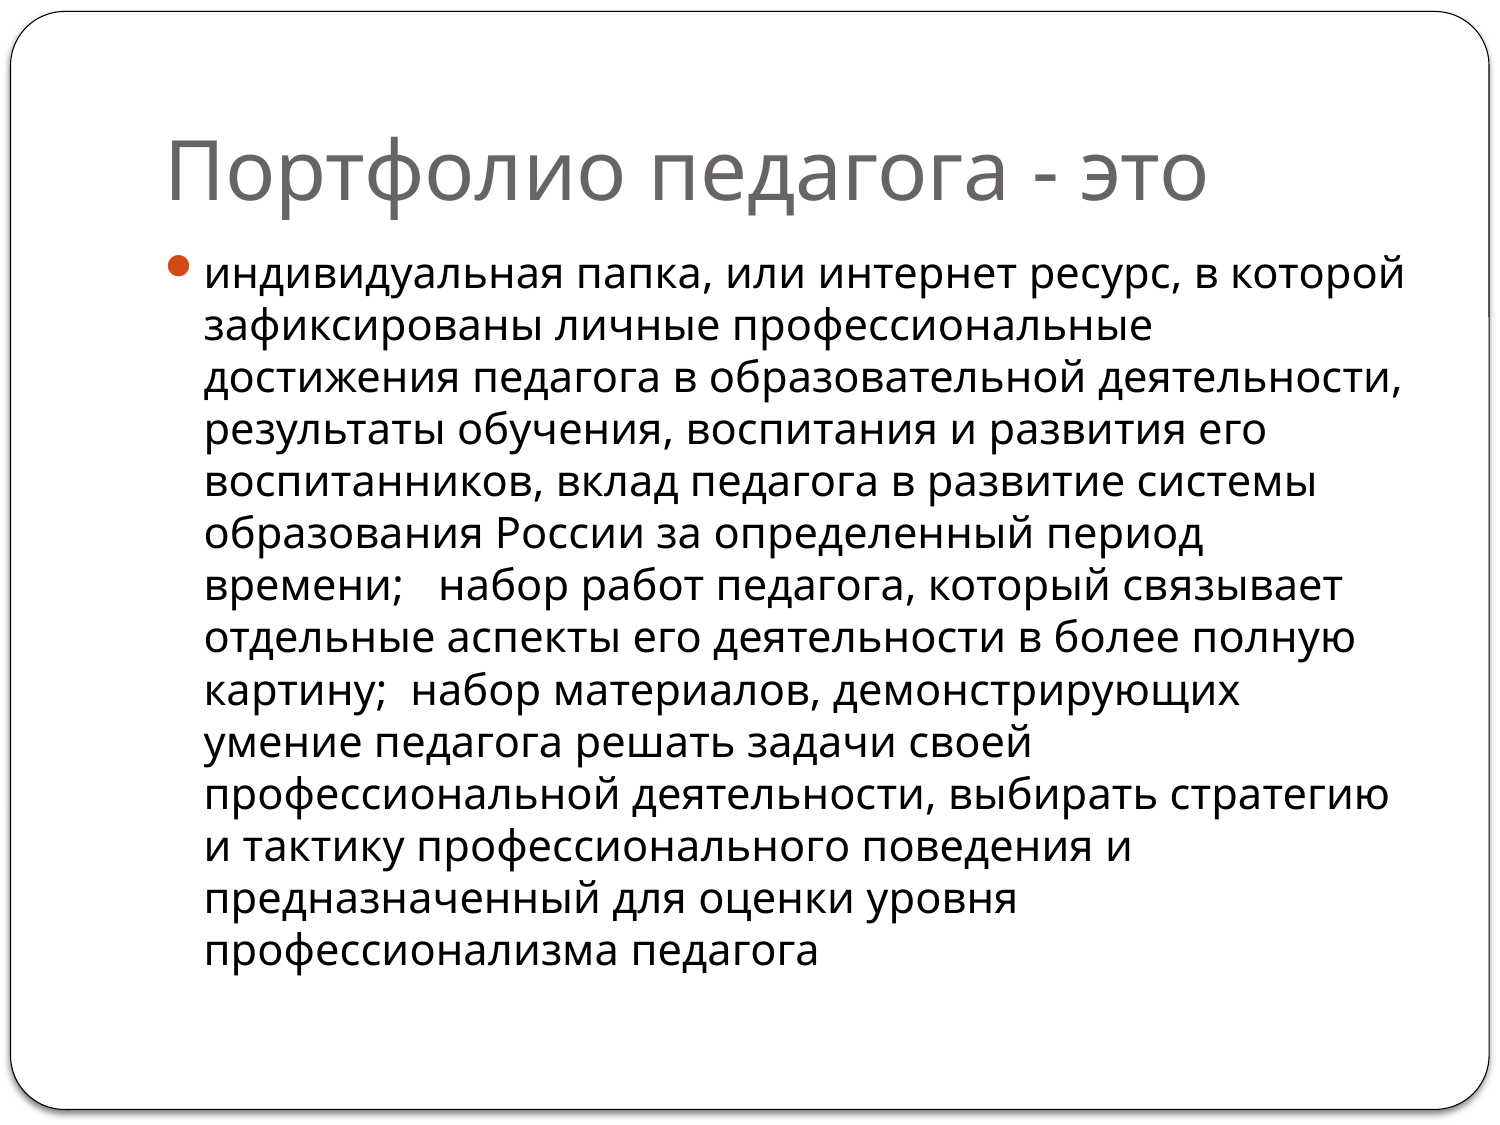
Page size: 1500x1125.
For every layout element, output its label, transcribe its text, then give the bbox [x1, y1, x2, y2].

title Портфолио педагога - это [150, 45, 1425, 233]
list индивидуальная папка, или интернет ресурс, в которой зафиксированы личные профессиональные достижения педагога в образовательной деятельности, результаты обучения, воспитания и развития его воспитанников, вклад педагога в развитие системы образования России за определенный период времени; набор работ педагога, который связывает отдельные аспекты его деятельности в более полную картину; набор материалов, демонстрирующих умение педагога решать задачи своей профессиональной деятельности, выбирать стратегию и тактику профессионального поведения и предназначенный для оценки уровня профессионализма педагога [150, 237, 1425, 988]
